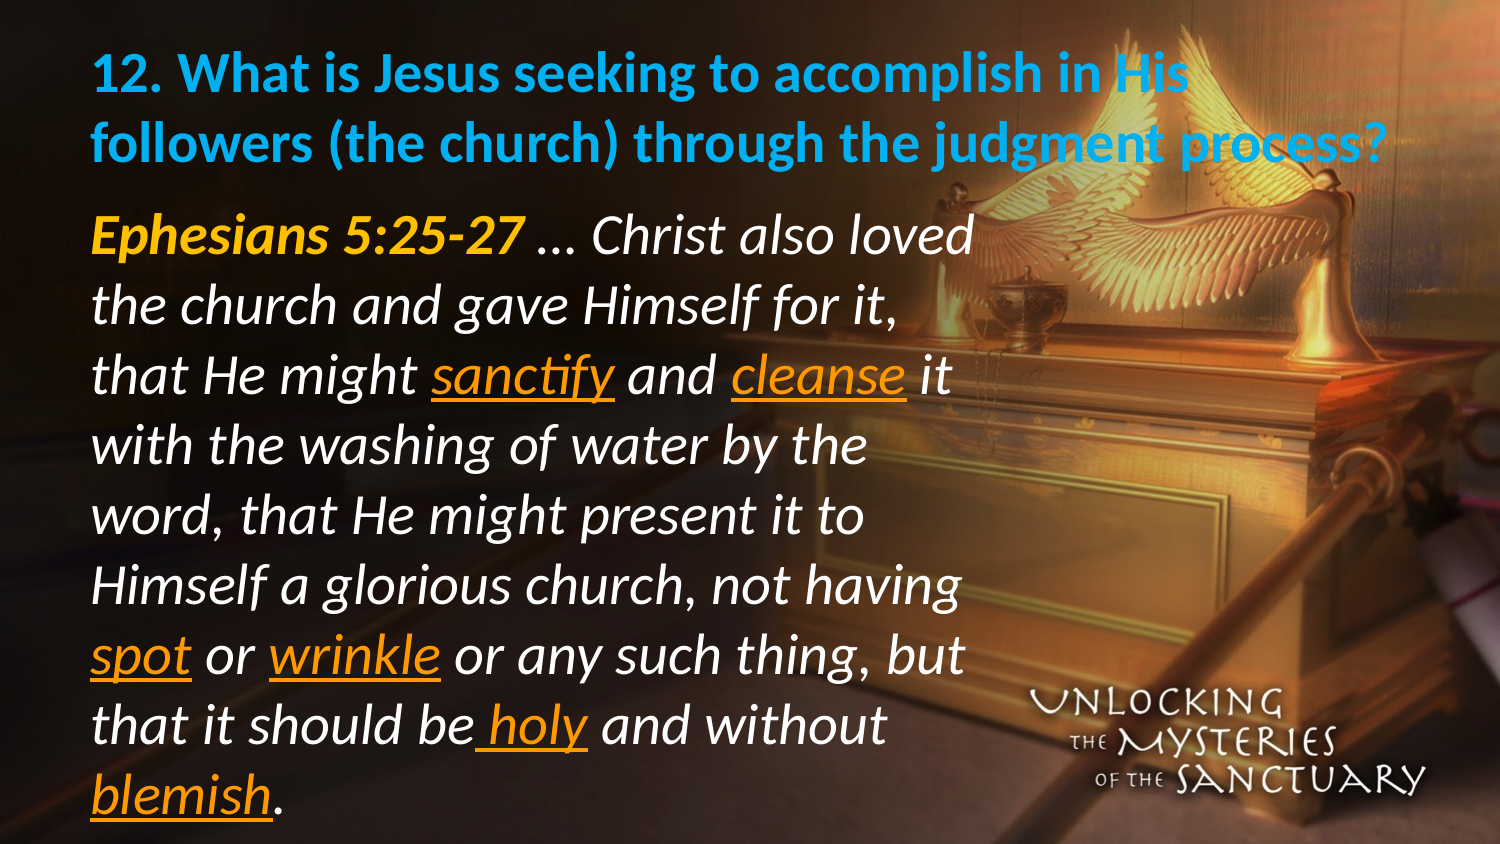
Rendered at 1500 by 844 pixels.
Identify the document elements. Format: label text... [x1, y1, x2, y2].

list Ephesians 5:25-27 … Christ also loved the church and gave Himself for it, that He might sanctify and cleanse it with the washing of water by the word, that He might present it to Himself a glorious church, not having spot or wrinkle or any such thing, but that it should be holy and without blemish. [75, 188, 997, 754]
picture [0, 0, 1500, 844]
title 12. What is Jesus seeking to accomplish in His followers (the church) through the judgment process? [75, 33, 1425, 175]
